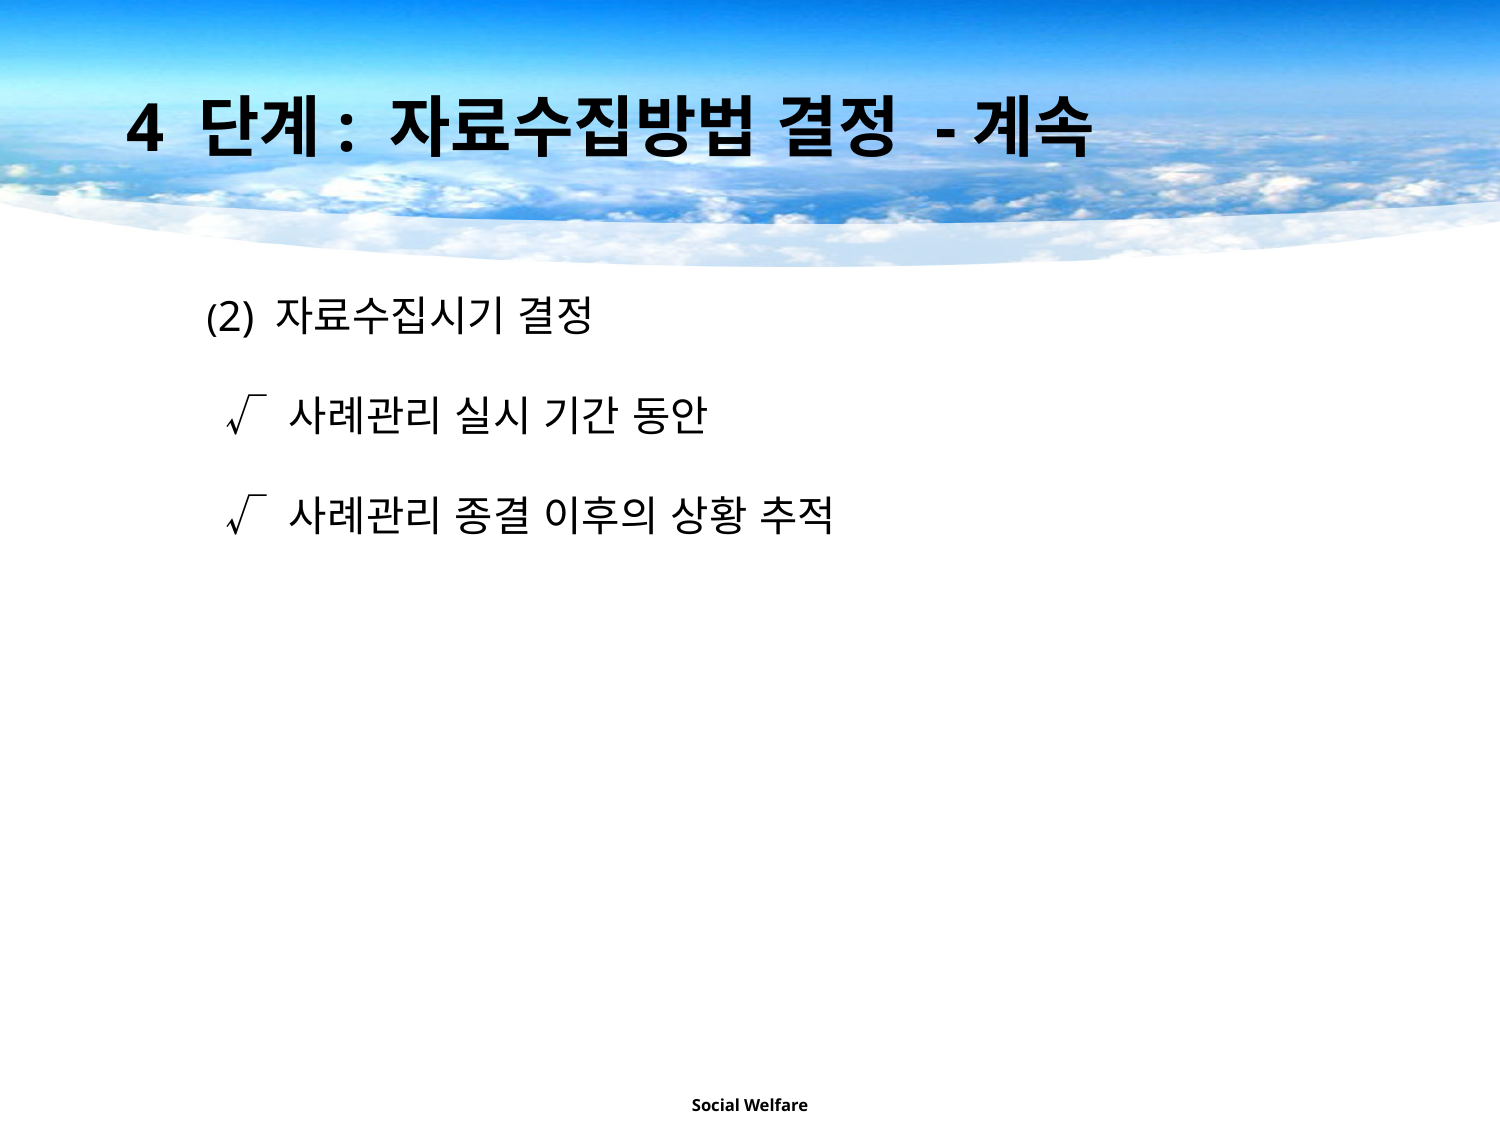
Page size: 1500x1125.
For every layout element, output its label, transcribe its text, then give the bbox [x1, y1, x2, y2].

picture [0, 0, 1500, 1061]
text_box (2) 자료수집시기 결정 √ 사례관리 실시 기간 동안 √ 사례관리 종결 이후의 상황 추적 [135, 237, 1447, 598]
text_box 4 단계: 자료수집방법 결정 -계속 [112, 77, 1217, 173]
